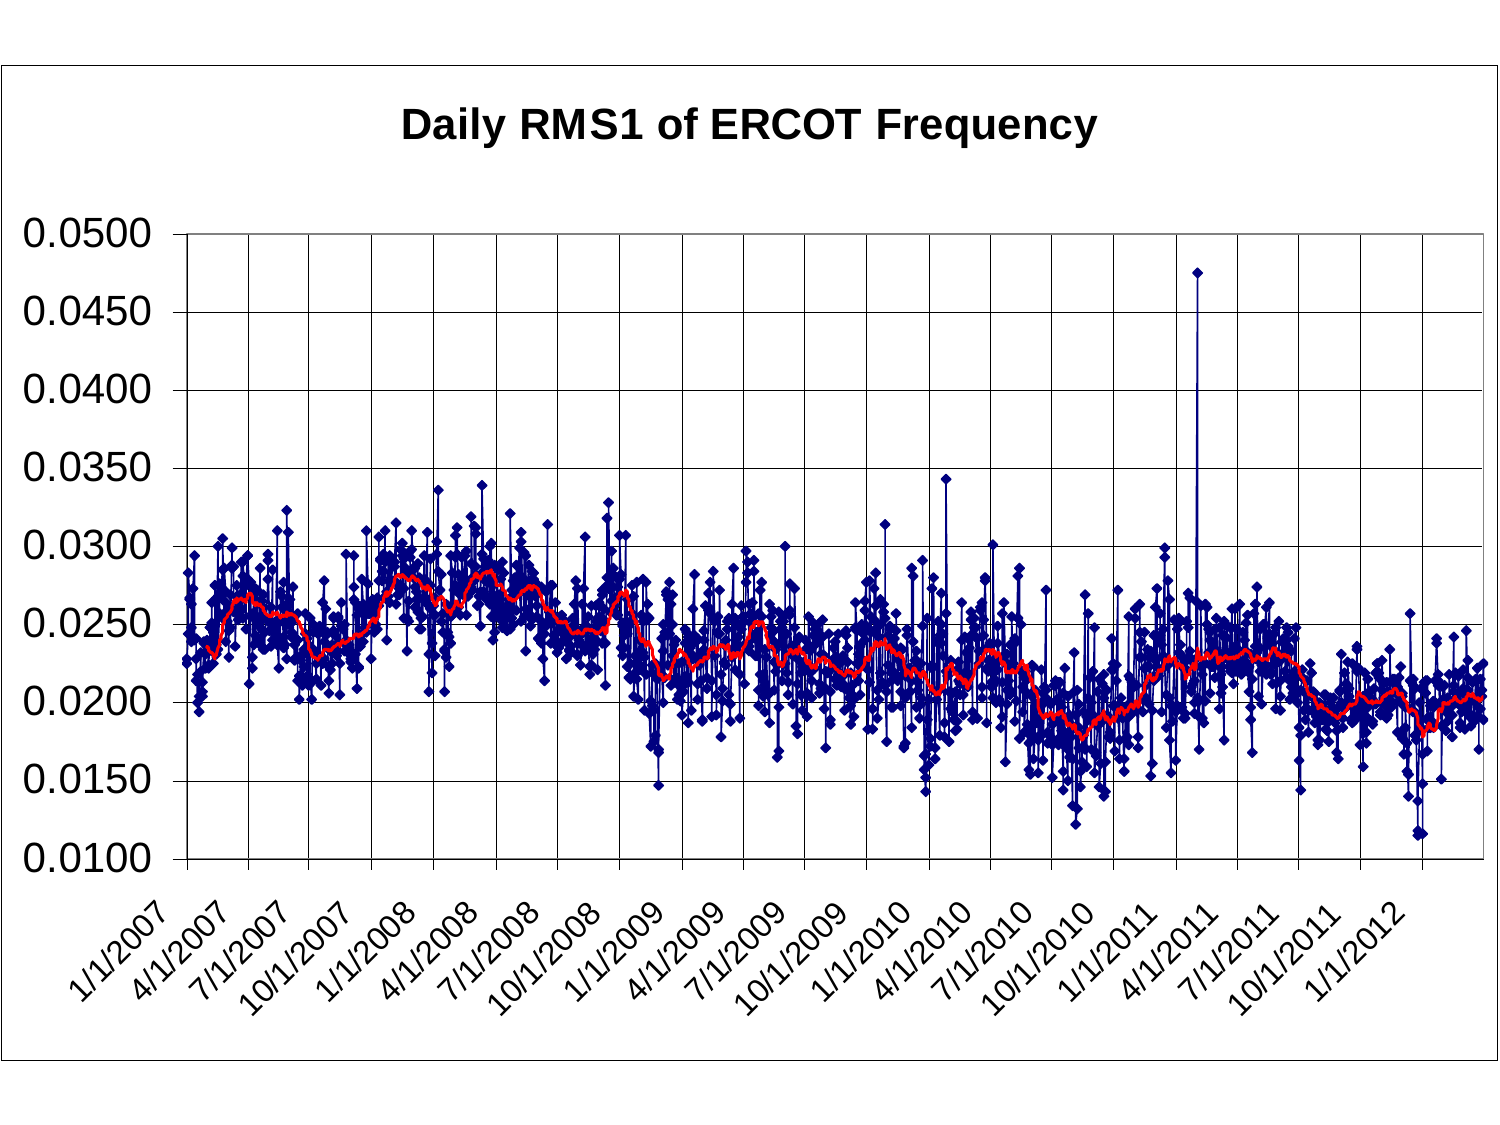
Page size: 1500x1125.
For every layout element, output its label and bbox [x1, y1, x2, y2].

picture [0, 57, 1500, 1069]
